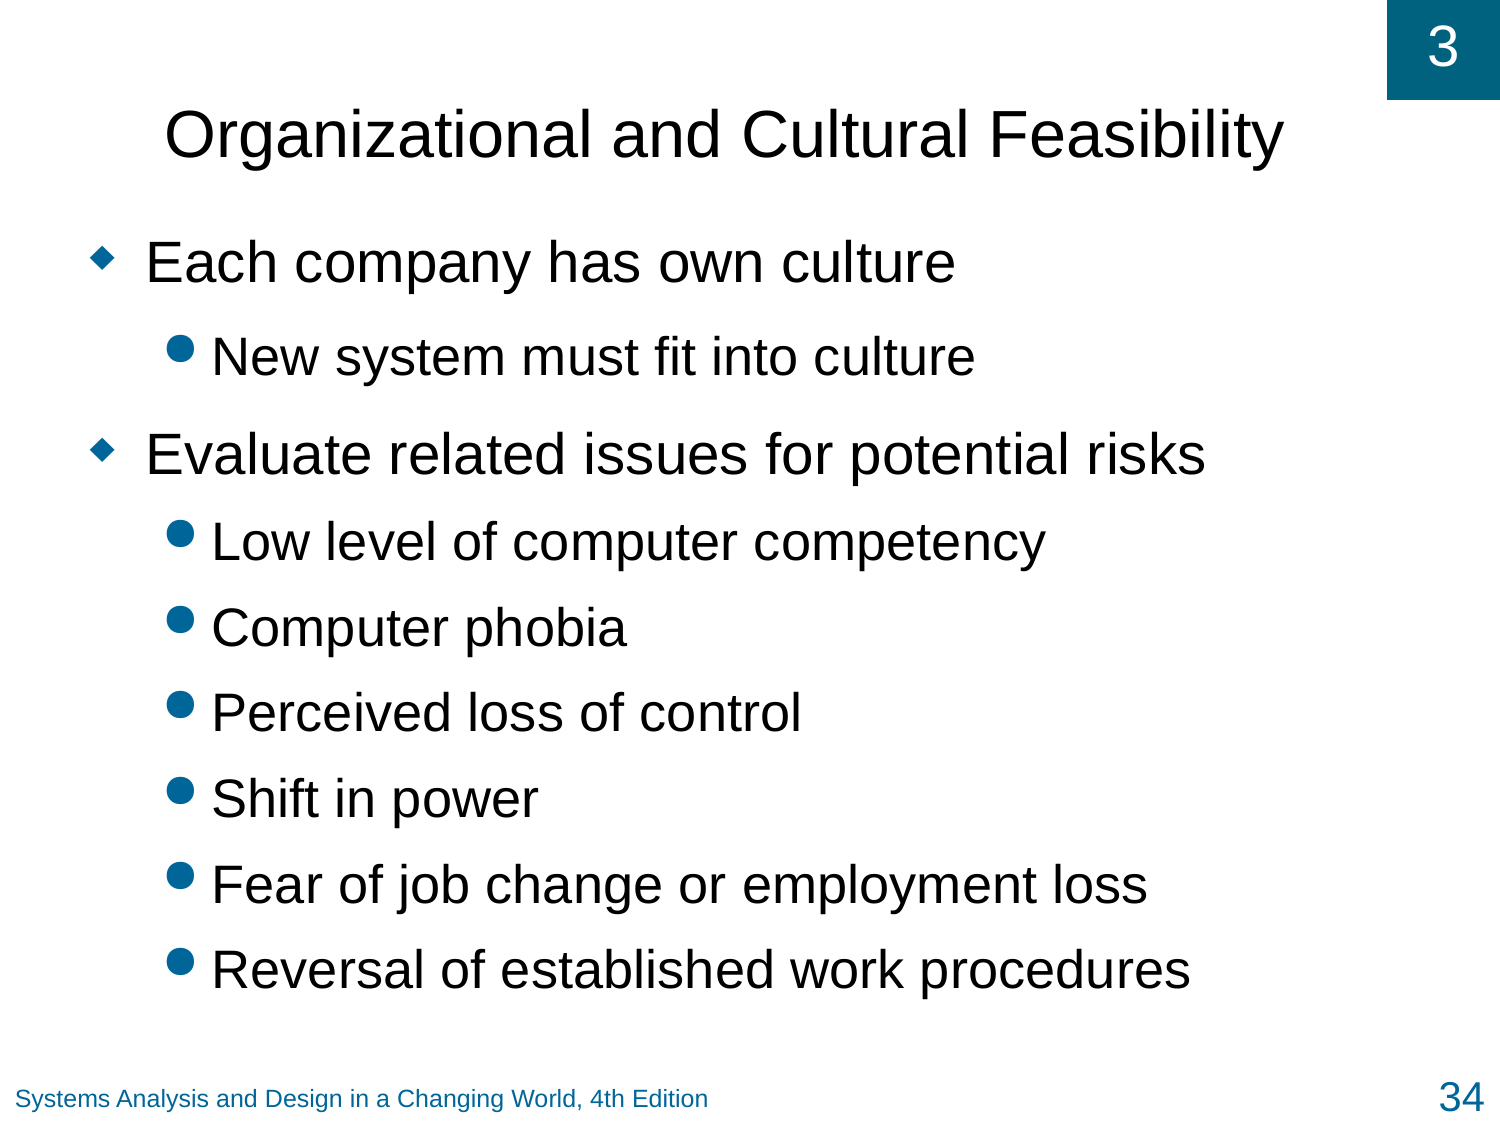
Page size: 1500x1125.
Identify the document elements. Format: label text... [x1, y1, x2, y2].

list Each company has own culture New system must fit into culture Evaluate related issues for potential risks Low level of computer competency Computer phobia Perceived loss of control Shift in power Fear of job change or employment loss Reversal of established work procedures [74, 224, 1451, 1038]
slide_number 34 [1149, 1062, 1500, 1125]
footer Systems Analysis and Design in a Changing World, 4th Edition [0, 1074, 1138, 1125]
title Organizational and Cultural Feasibility [74, 37, 1376, 224]
